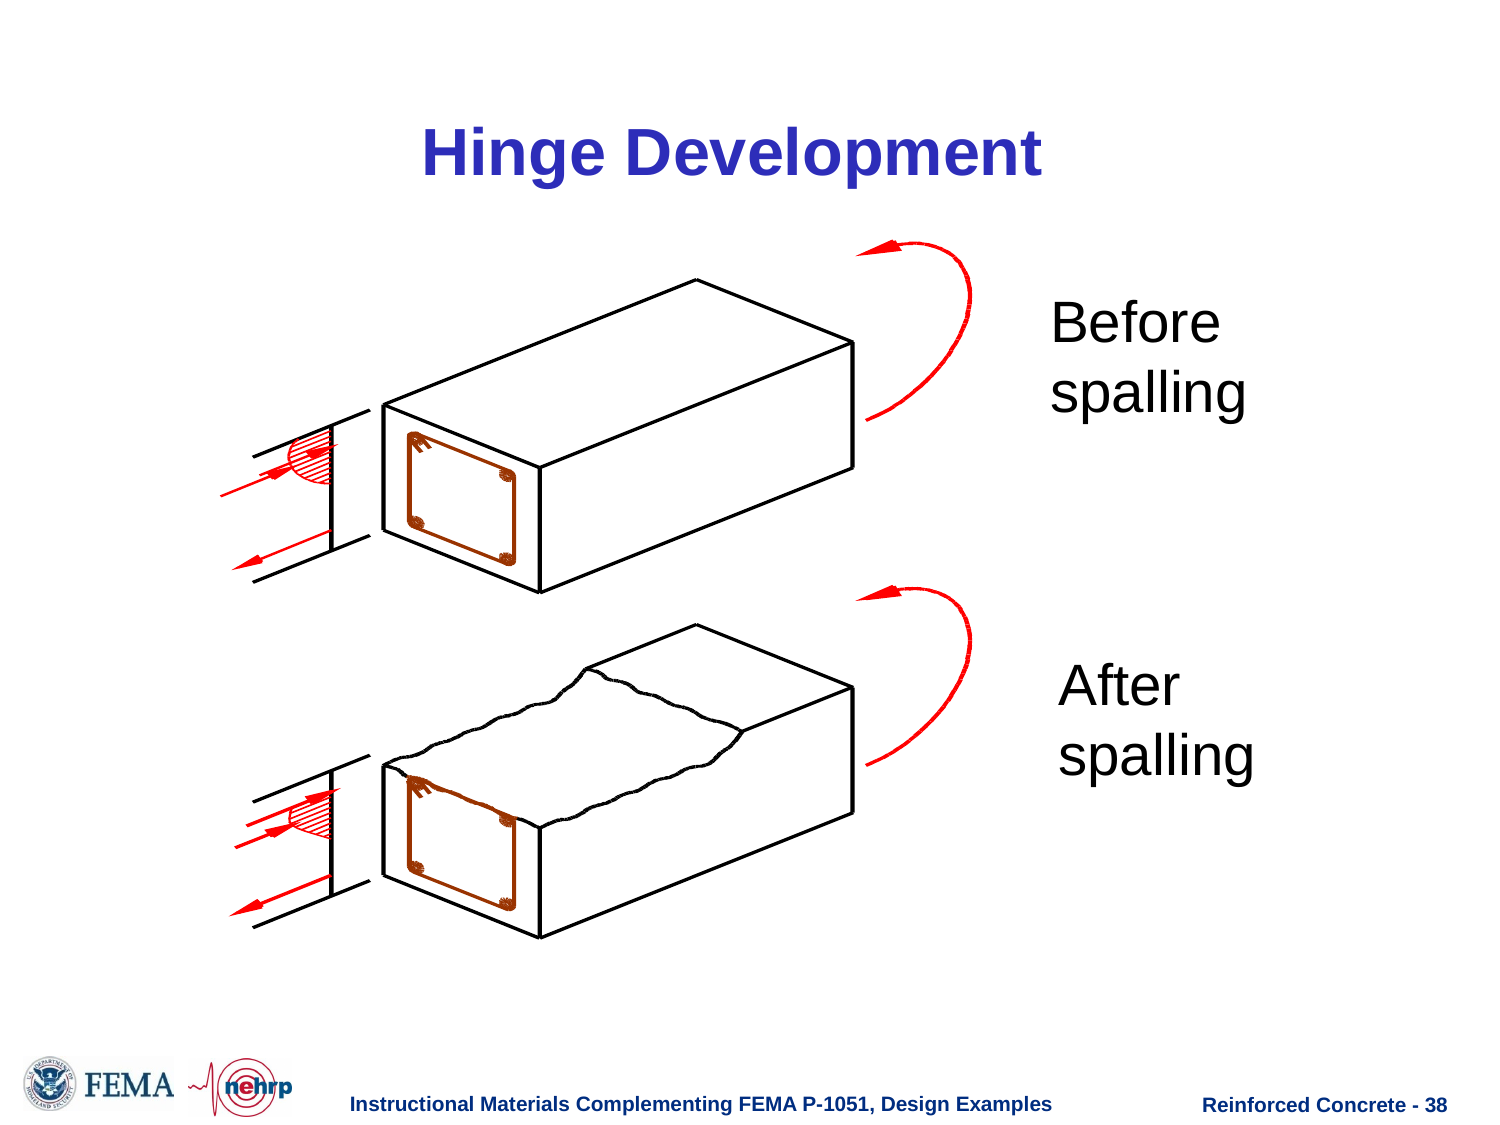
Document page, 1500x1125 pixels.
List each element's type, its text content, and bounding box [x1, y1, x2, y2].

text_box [219, 239, 1273, 940]
title Hinge Development [66, 55, 1417, 244]
picture [23, 1056, 174, 1111]
footer Instructional Materials Complementing FEMA P-1051, Design Examples [334, 1087, 1104, 1124]
picture [188, 1058, 292, 1117]
